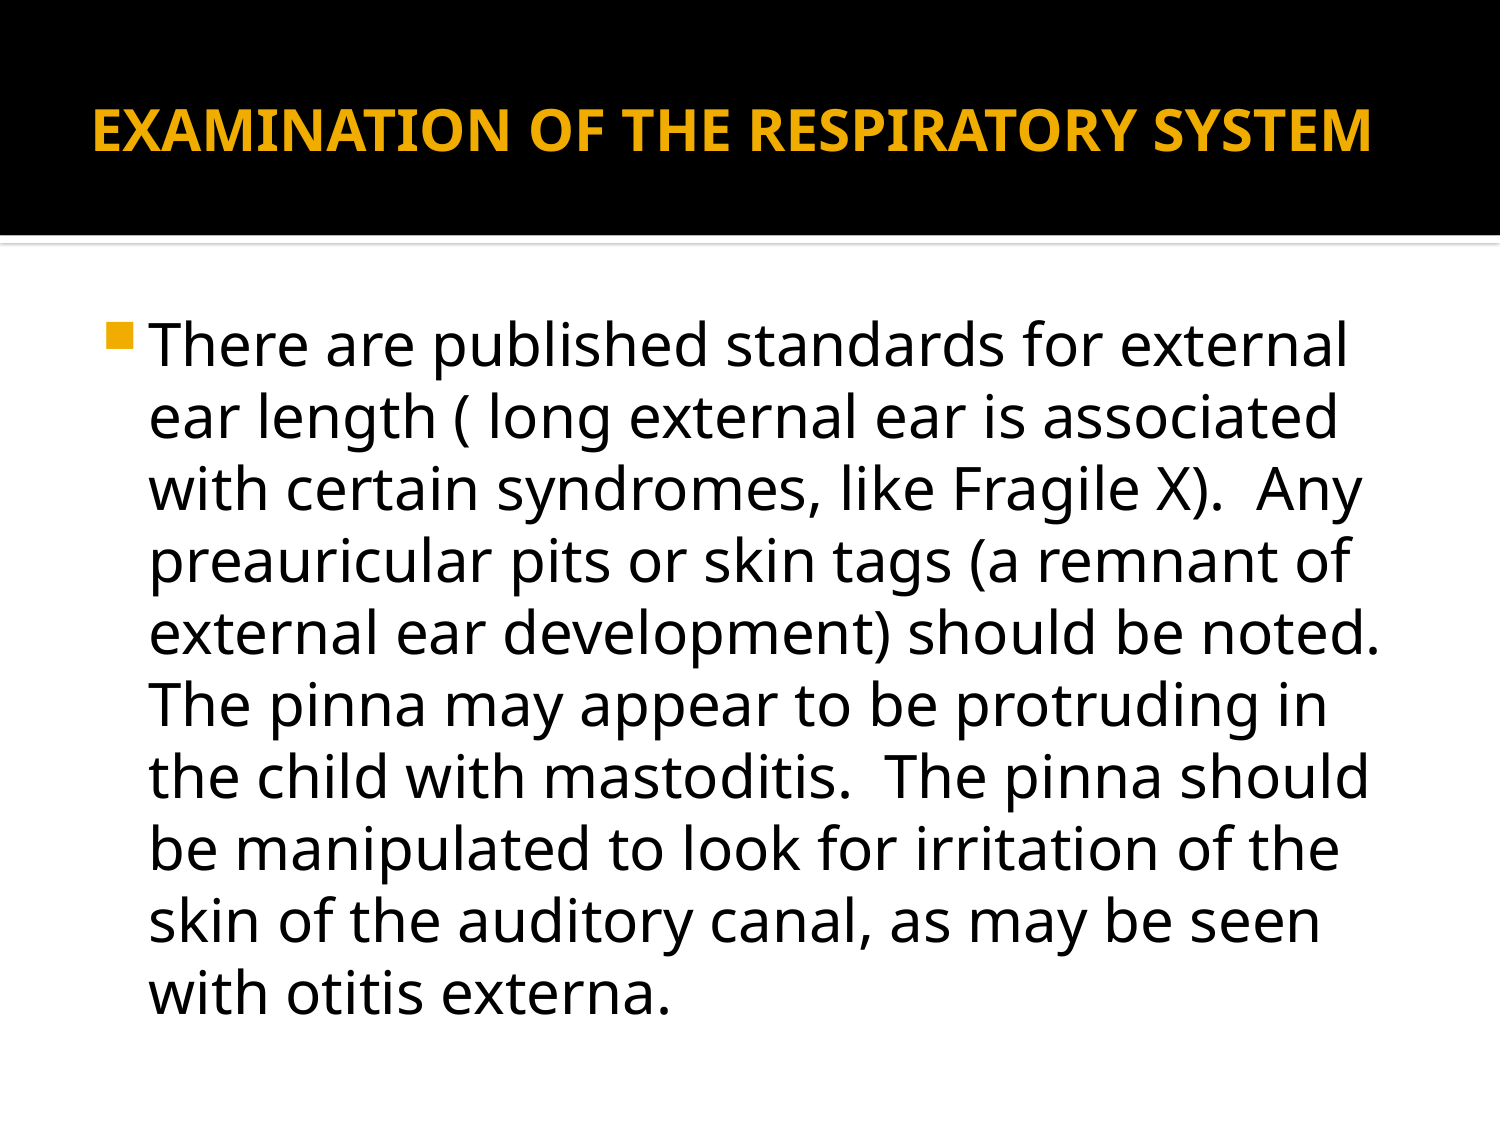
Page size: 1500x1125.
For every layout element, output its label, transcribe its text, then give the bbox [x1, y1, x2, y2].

list There are published standards for external ear length ( long external ear is associated with certain syndromes, like Fragile X). Any preauricular pits or skin tags (a remnant of external ear development) should be noted. The pinna may appear to be protruding in the child with mastoditis. The pinna should be manipulated to look for irritation of the skin of the auditory canal, as may be seen with otitis externa. [75, 291, 1425, 1050]
title EXAMINATION OF THE RESPIRATORY SYSTEM [75, 25, 1425, 231]
